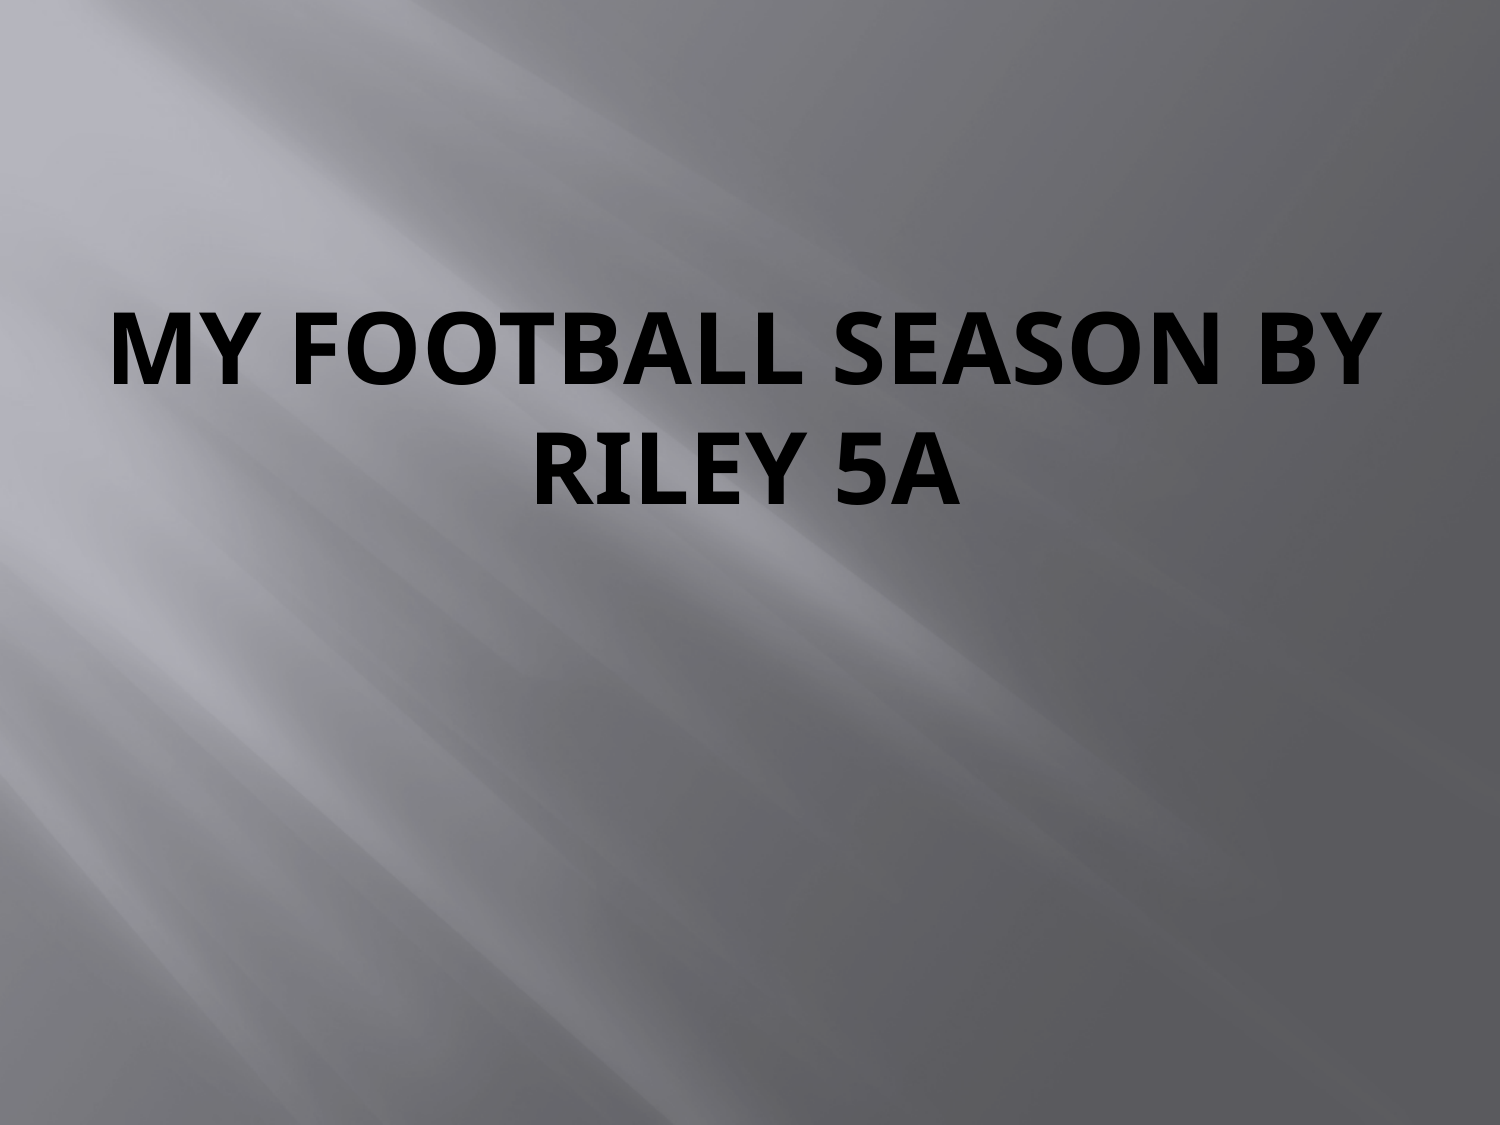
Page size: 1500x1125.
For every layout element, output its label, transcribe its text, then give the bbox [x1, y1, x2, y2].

title My Football season By Riley 5A [69, 224, 1420, 525]
